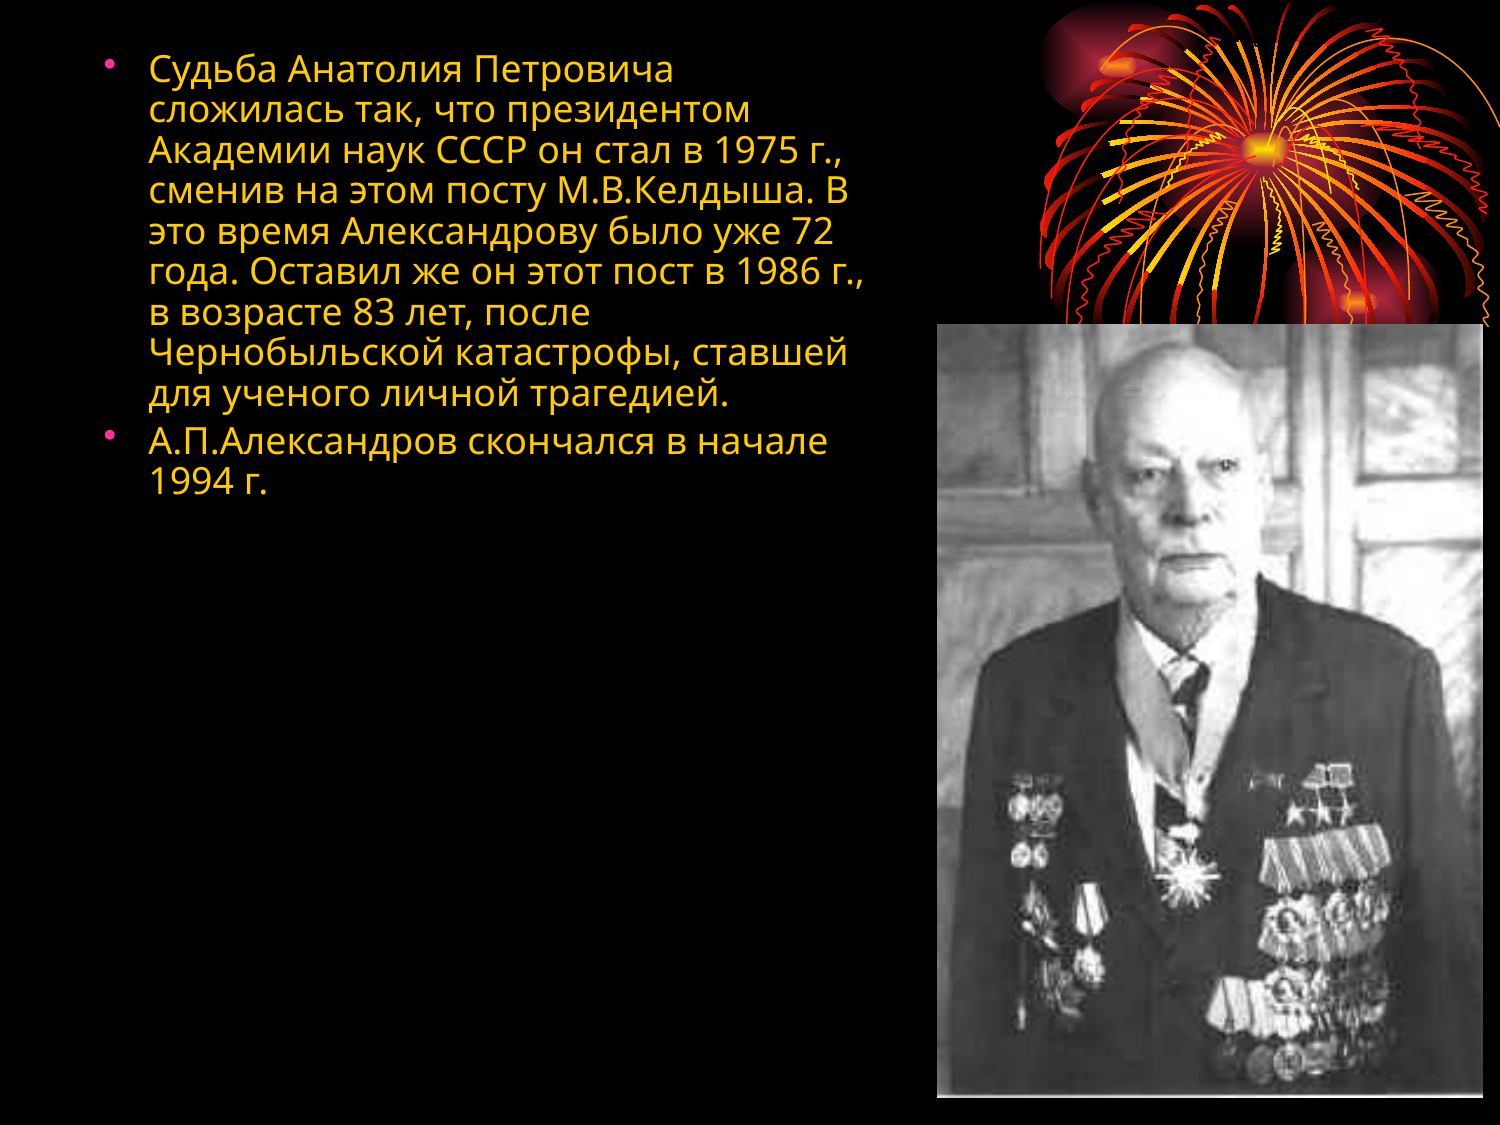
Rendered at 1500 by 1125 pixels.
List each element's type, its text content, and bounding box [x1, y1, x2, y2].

list Судьба Анатолия Петровича сложилась так, что президентом Академии наук СССР он стал в 1975 г., сменив на этом посту М.В.Келдыша. В это время Александрову было уже 72 года. Оставил же он этот пост в 1986 г., в возрасте 83 лет, после Чернобыльской катастрофы, ставшей для ученого личной трагедией. А.П.Александров скончался в начале 1994 г. [88, 42, 893, 847]
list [937, 324, 1483, 1098]
